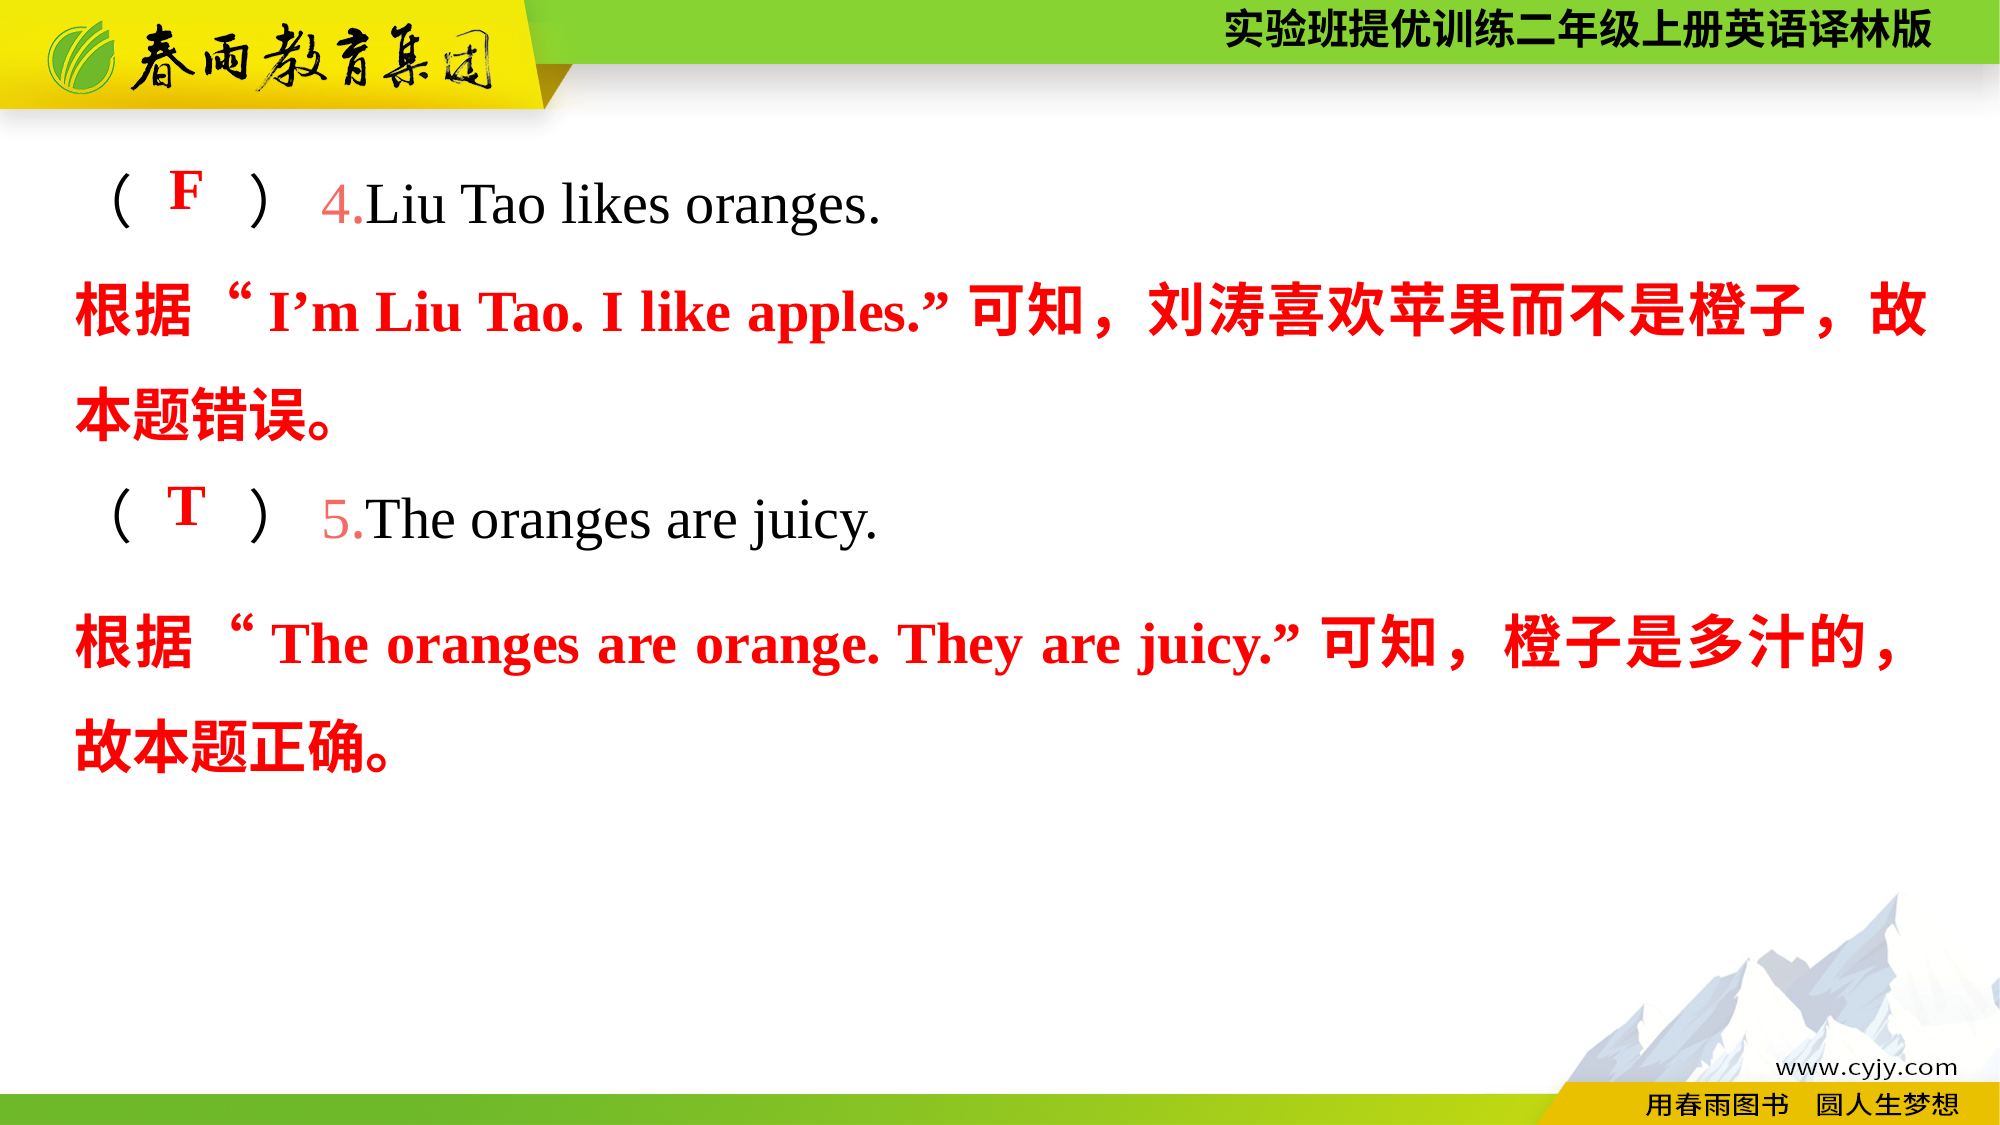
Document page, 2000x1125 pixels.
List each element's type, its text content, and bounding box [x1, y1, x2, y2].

text_box F [154, 143, 220, 229]
picture [0, 0, 2000, 1125]
text_box T [152, 460, 222, 545]
text_box 根据“I’m Liu Tao. I like apples.”可知，刘涛喜欢苹果而不是橙子，故本题错误。 [59, 230, 1944, 456]
text_box 根据“The oranges are orange. They are juicy.”可知，橙子是多汁的，故本题正确。 [59, 562, 1944, 788]
list （ ）4.Liu Tao likes oranges. （ ）5.The oranges are juicy. [59, 456, 1944, 562]
list （ ）4.Liu Tao likes oranges. （ ）5.The oranges are juicy. [59, 122, 1944, 230]
